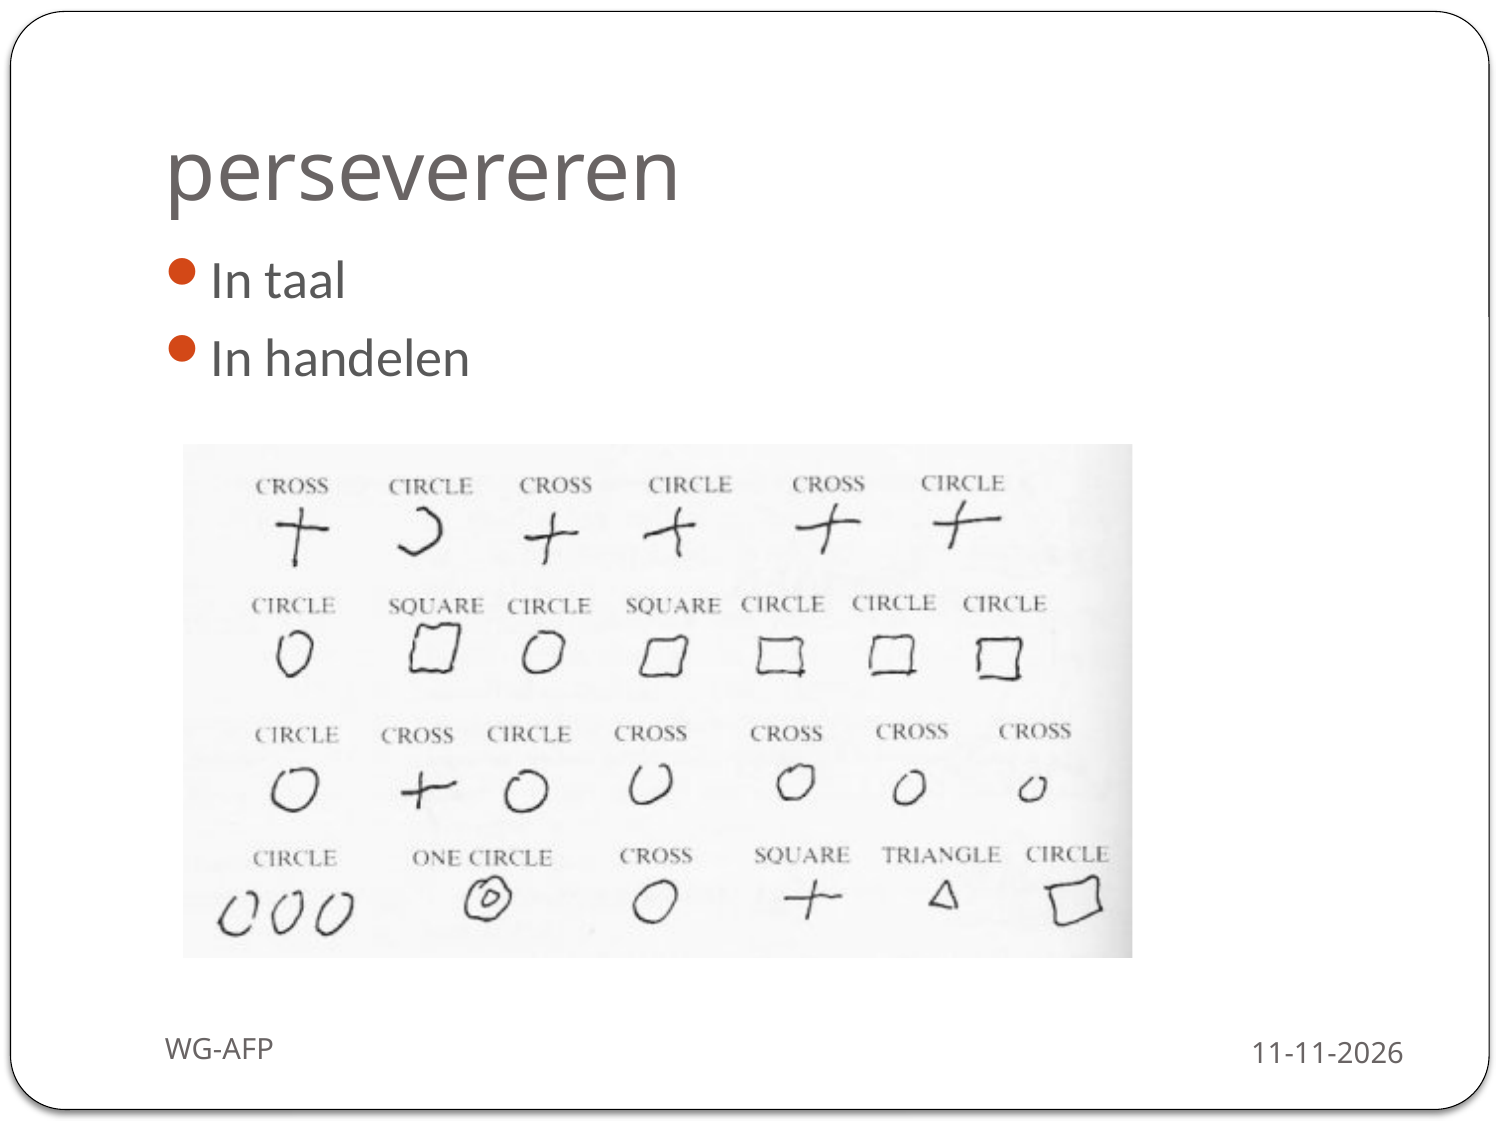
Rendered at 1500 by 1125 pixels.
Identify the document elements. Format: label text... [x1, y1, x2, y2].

footer WG-AFP [150, 1012, 800, 1088]
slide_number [1012, 1015, 1419, 1094]
list In taal In handelen [150, 237, 1425, 988]
picture [182, 444, 1133, 958]
title persevereren [150, 45, 1425, 233]
